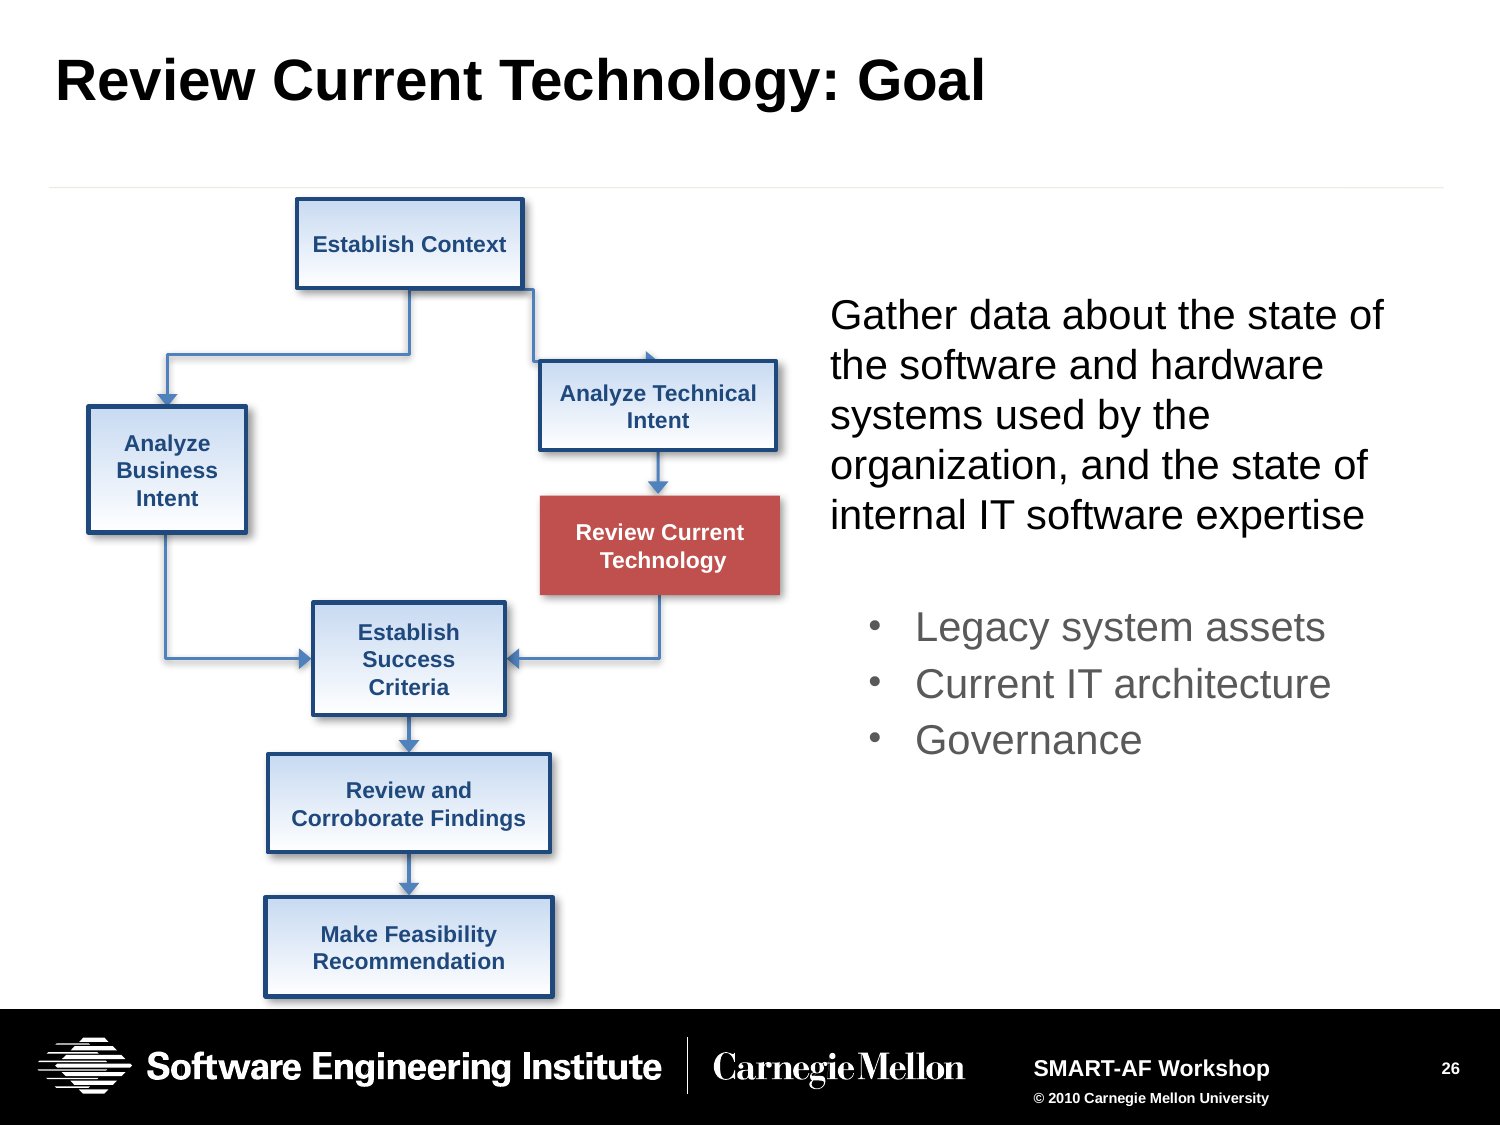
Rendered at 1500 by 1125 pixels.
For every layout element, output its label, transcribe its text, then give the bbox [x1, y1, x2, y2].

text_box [228, 225, 348, 359]
text_box Establish Context [295, 197, 525, 290]
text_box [497, 200, 570, 359]
list Gather data about the state of the software and hardware systems used by the organization, and the state of internal IT software expertise Legacy system assets Current IT architecture Governance [829, 287, 1421, 939]
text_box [88, 361, 781, 997]
title Review Current Technology: Goal [55, 49, 1451, 114]
